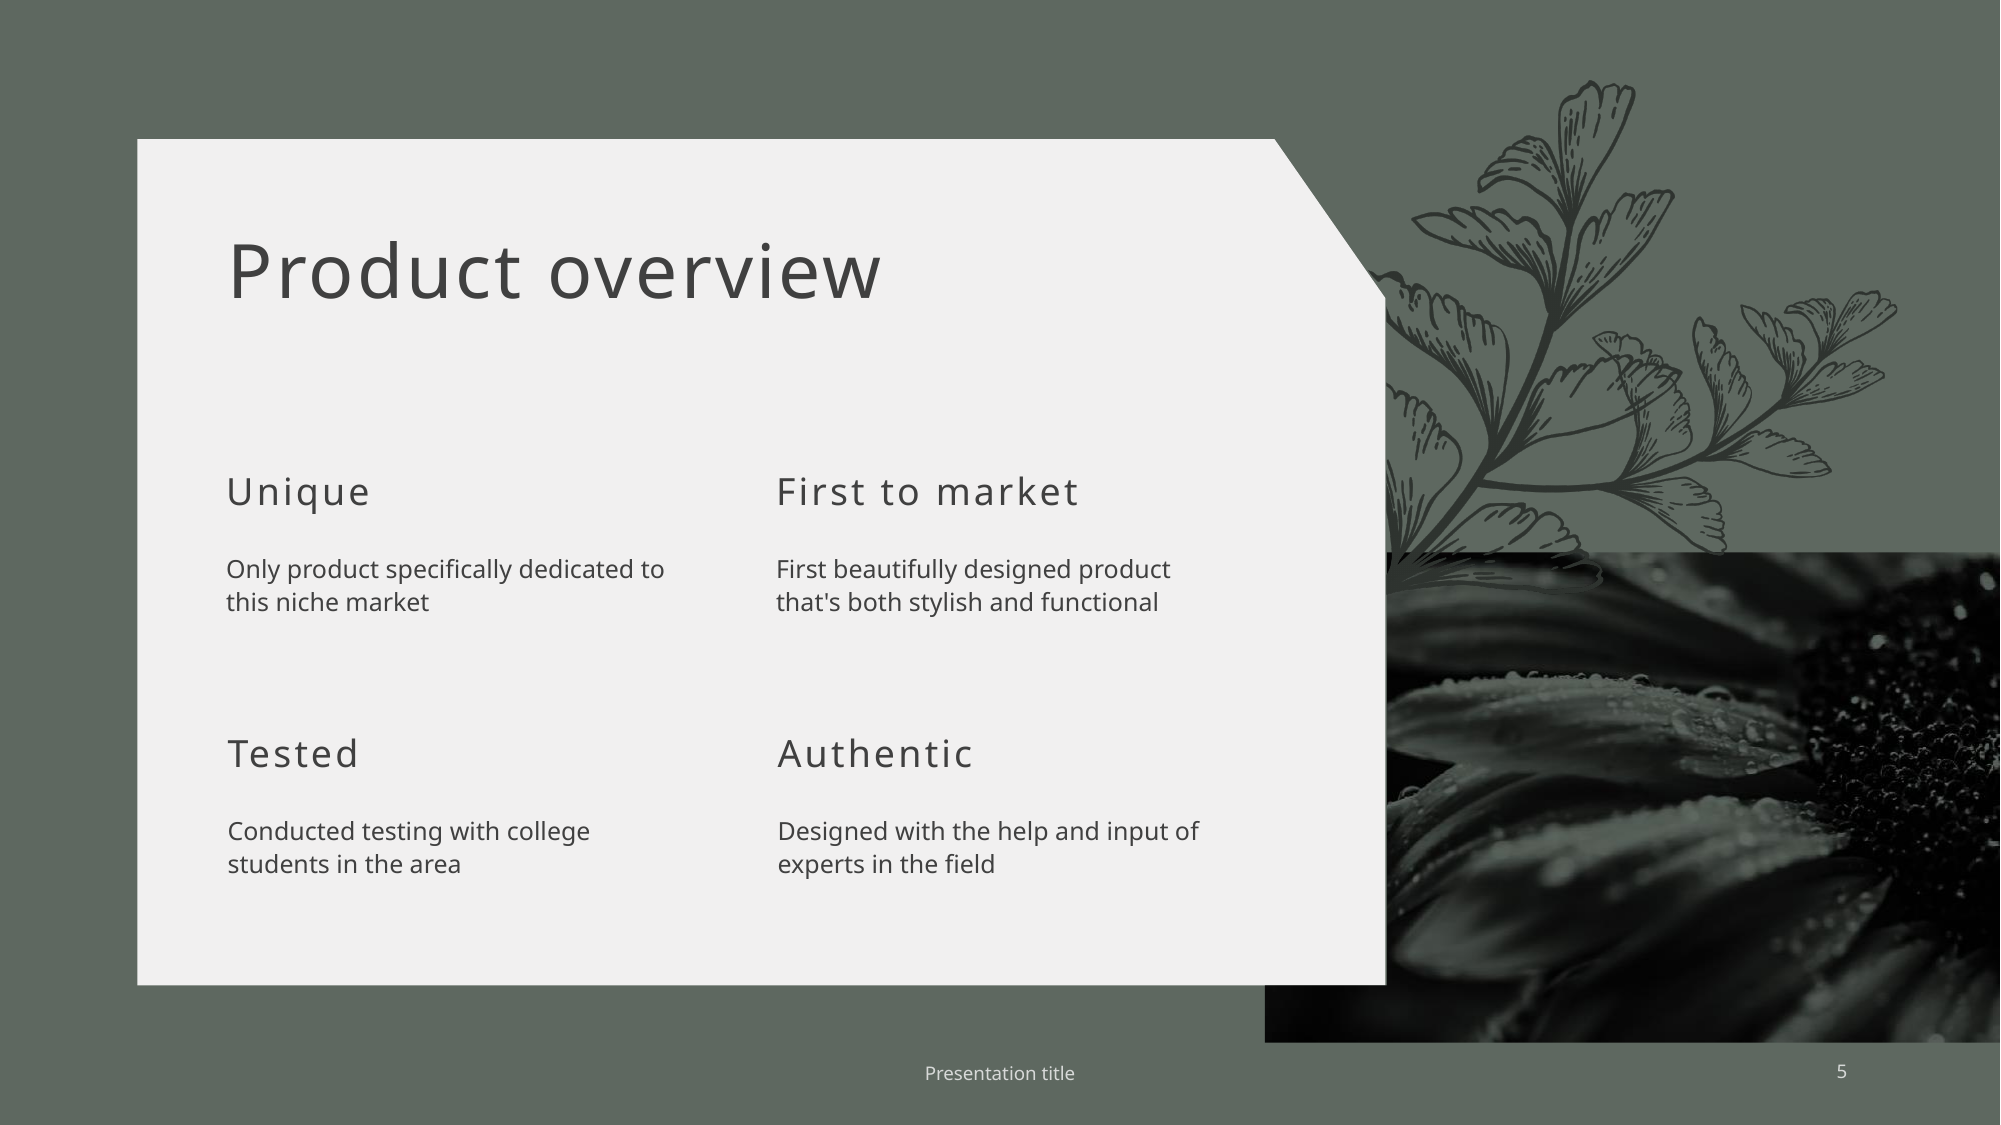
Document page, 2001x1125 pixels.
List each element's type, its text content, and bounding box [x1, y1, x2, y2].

picture [1192, 80, 2000, 1043]
list Authentic [762, 686, 1246, 784]
slide_number 5 [1412, 1043, 1863, 1103]
list Unique [211, 423, 692, 521]
list Conducted testing with college students in the area [212, 804, 694, 927]
list First beautifully designed product that's both stylish and functional [761, 542, 1192, 665]
list Only product specifically dedicated to this niche market [211, 542, 692, 665]
list First to market [761, 423, 1192, 521]
list Tested [212, 686, 694, 784]
footer Presentation title [662, 1042, 1338, 1103]
title Product overview [212, 225, 1192, 383]
list Designed with the help and input of experts in the field [762, 804, 1246, 927]
